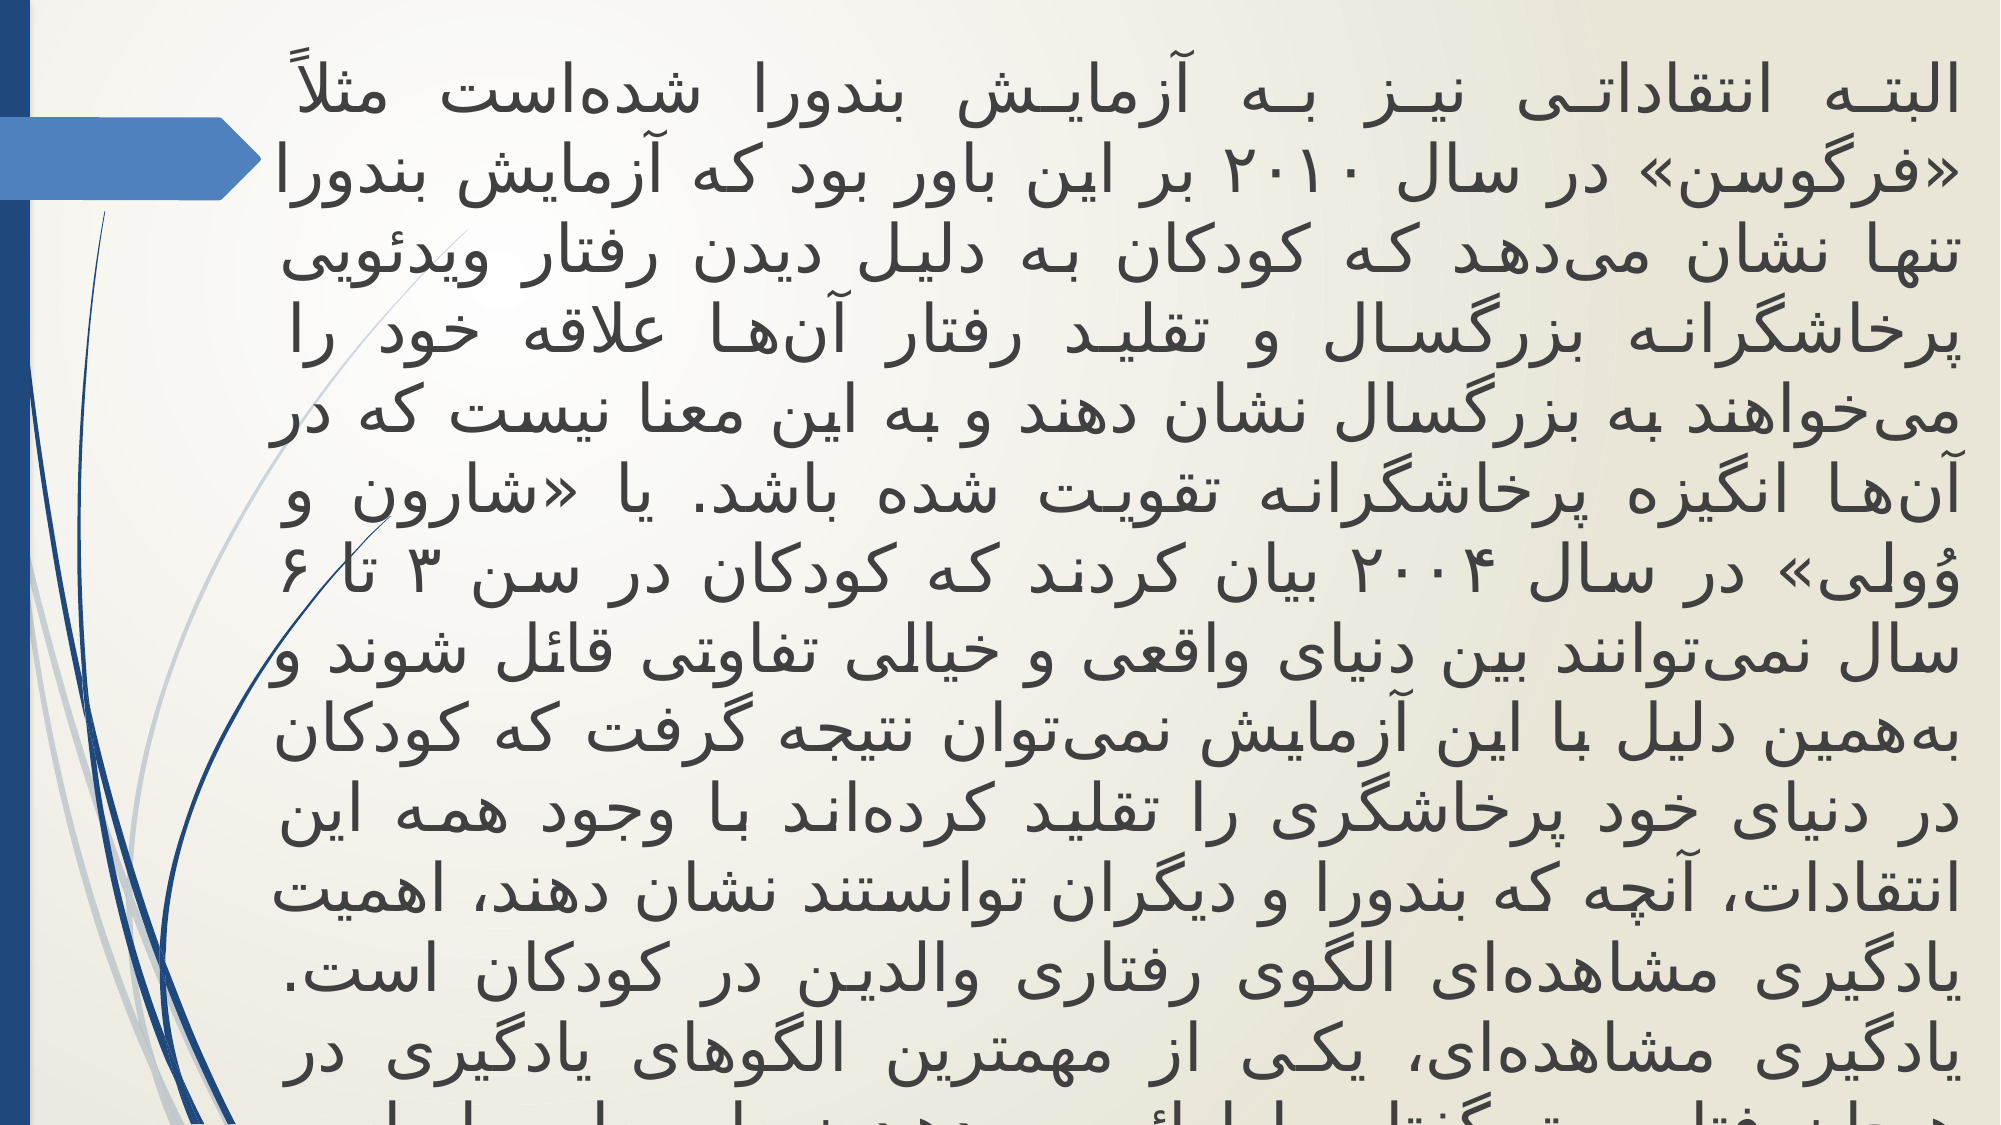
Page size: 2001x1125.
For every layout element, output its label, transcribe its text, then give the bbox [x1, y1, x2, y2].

list البته انتقاداتی نیز به آزمایش بندورا شده‌است مثلاً «فرگوسن» در سال ۲۰۱۰ بر این باور بود که آزمایش بندورا تنها نشان می‌دهد که کودکان به دلیل دیدن رفتار ویدئویی پرخاشگرانه بزرگسال و تقلید رفتار آن‌ها علاقه خود را می‌خواهند به بزرگسال نشان دهند و به این معنا نیست که در آن‌ها انگیزه پرخاشگرانه تقویت شده باشد. یا «شارون و وُولی» در سال ۲۰۰۴ بیان کردند که کودکان در سن ۳ تا ۶ سال نمی‌توانند بین دنیای واقعی و خیالی تفاوتی قائل شوند و به‌همین دلیل با این آزمایش نمی‌توان نتیجه گرفت که کودکان در دنیای خود پرخاشگری را تقلید کرده‌اند با وجود همه این انتقادات، آنچه که بندورا و دیگران توانستند نشان دهند، اهمیت یادگیری مشاهده‌ای الگوی رفتاری والدین در کودکان است. یادگیری مشاهده‌ای، یکی از مهمترین الگوهای یادگیری در هیجان‌رفتار و تن‌گفتار را ارائه می‌دهد زیرا بر این اساس، نه‌تنها رفتار را می‌توان از طریق مشاهده آموخت بلکه واکنش‌های هیجانی مانند ترس و شادی را نیز می‌توان بر مبنای روش جانشینی شرطی کرد. [254, 38, 1979, 1081]
